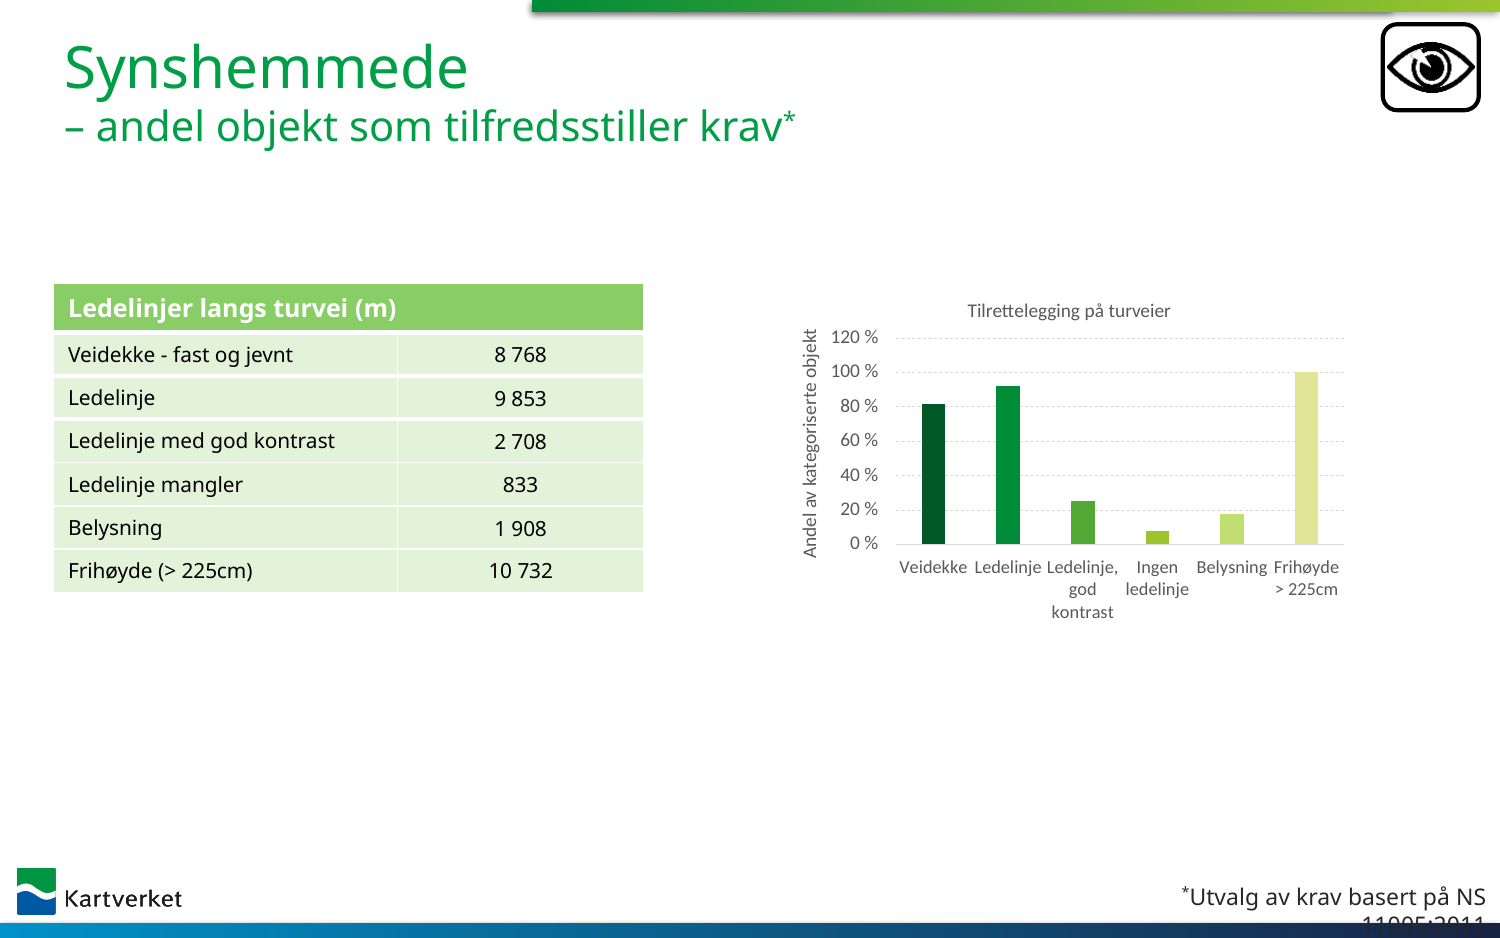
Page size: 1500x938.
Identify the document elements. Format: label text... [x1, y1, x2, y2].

table_cell 8 768 [398, 335, 643, 374]
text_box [1382, 24, 1480, 111]
picture [791, 291, 1348, 630]
table_cell Veidekke - fast og jevnt [54, 335, 397, 374]
table_cell 2 708 [398, 421, 643, 462]
table_header Ledelinjer langs turvei (m) [54, 284, 643, 330]
table_cell 10 732 [398, 550, 643, 592]
table_cell 833 [398, 463, 643, 505]
table_cell Frihøyde (> 225cm) [54, 550, 397, 592]
table_cell Ledelinje [54, 378, 397, 417]
table_cell 9 853 [398, 378, 643, 417]
table_cell Ledelinje med god kontrast [54, 421, 397, 462]
text_box *Utvalg av krav basert på NS 11005:2011 [1068, 873, 1500, 938]
table_cell 1 908 [398, 507, 643, 548]
table_cell Belysning [54, 507, 397, 548]
table_cell Ledelinje mangler [54, 463, 397, 505]
text_box Synshemmede – andel objekt som tilfredsstiller krav* [49, 24, 1431, 158]
